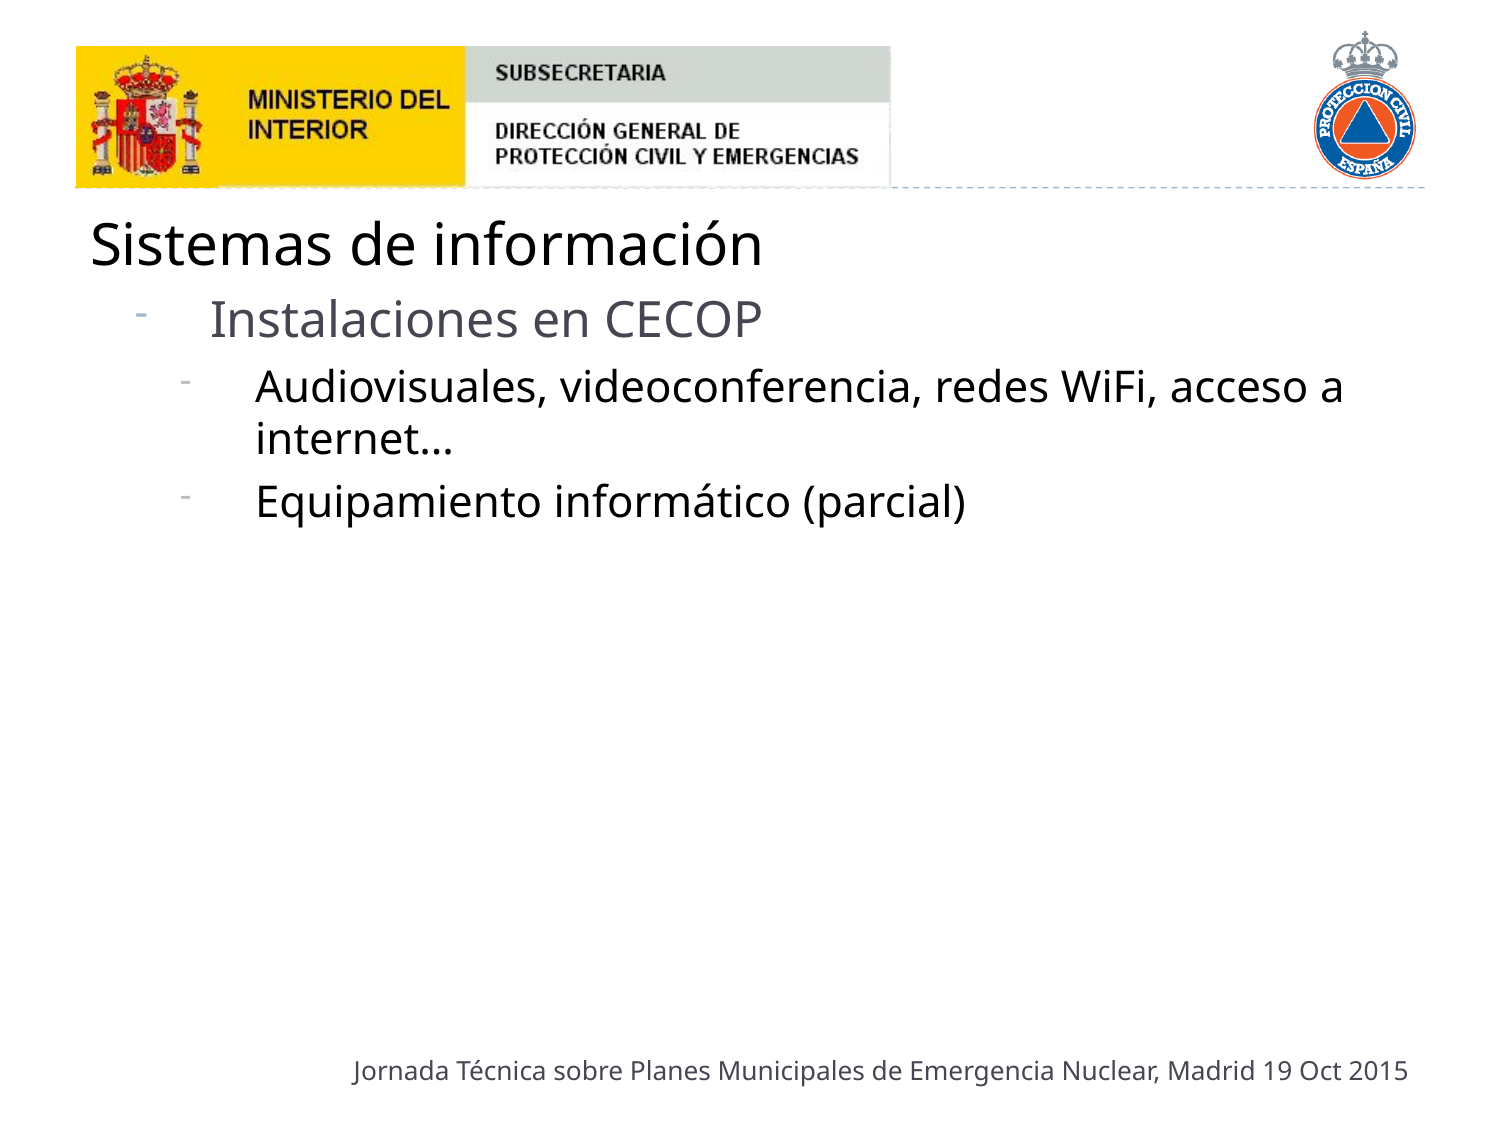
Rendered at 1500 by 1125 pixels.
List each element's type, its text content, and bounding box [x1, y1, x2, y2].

picture [76, 46, 891, 188]
list Sistemas de información Instalaciones en CECOP Audiovisuales, videoconferencia, redes WiFi, acceso a internet… Equipamiento informático (parcial) [74, 199, 1426, 1006]
picture [1302, 25, 1424, 185]
